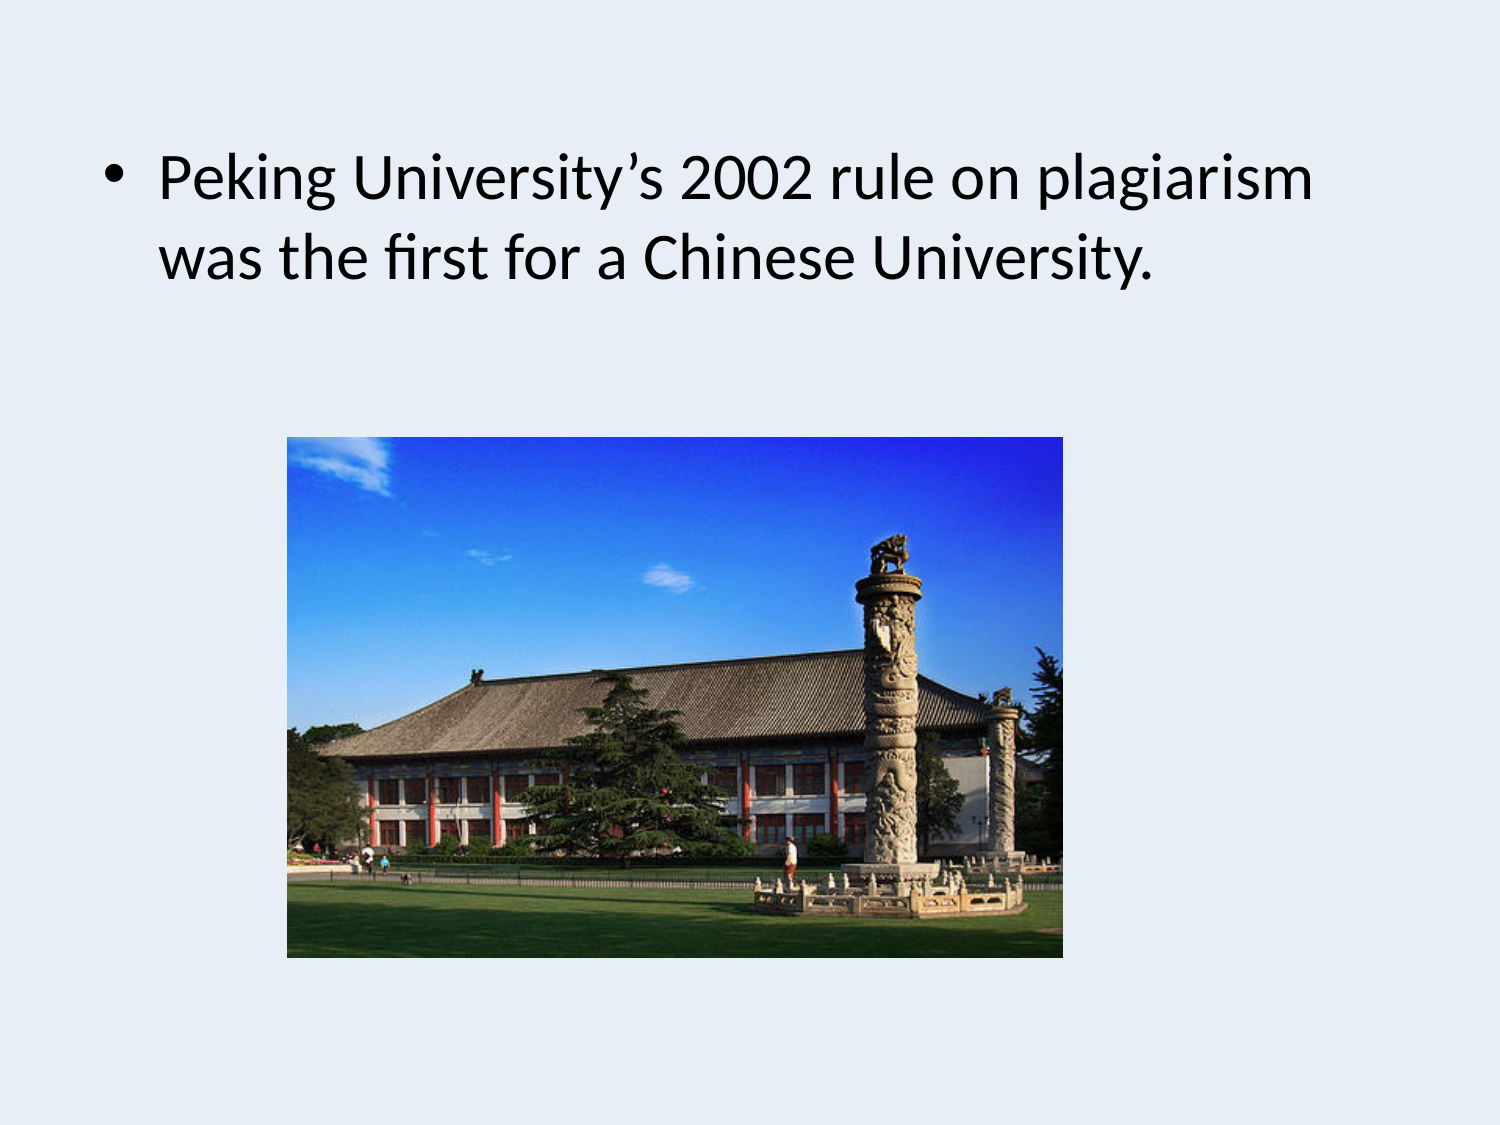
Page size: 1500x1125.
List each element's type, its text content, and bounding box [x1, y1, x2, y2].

picture [287, 437, 1063, 959]
list Peking University’s 2002 rule on plagiarism was the first for a Chinese University. [87, 125, 1438, 450]
